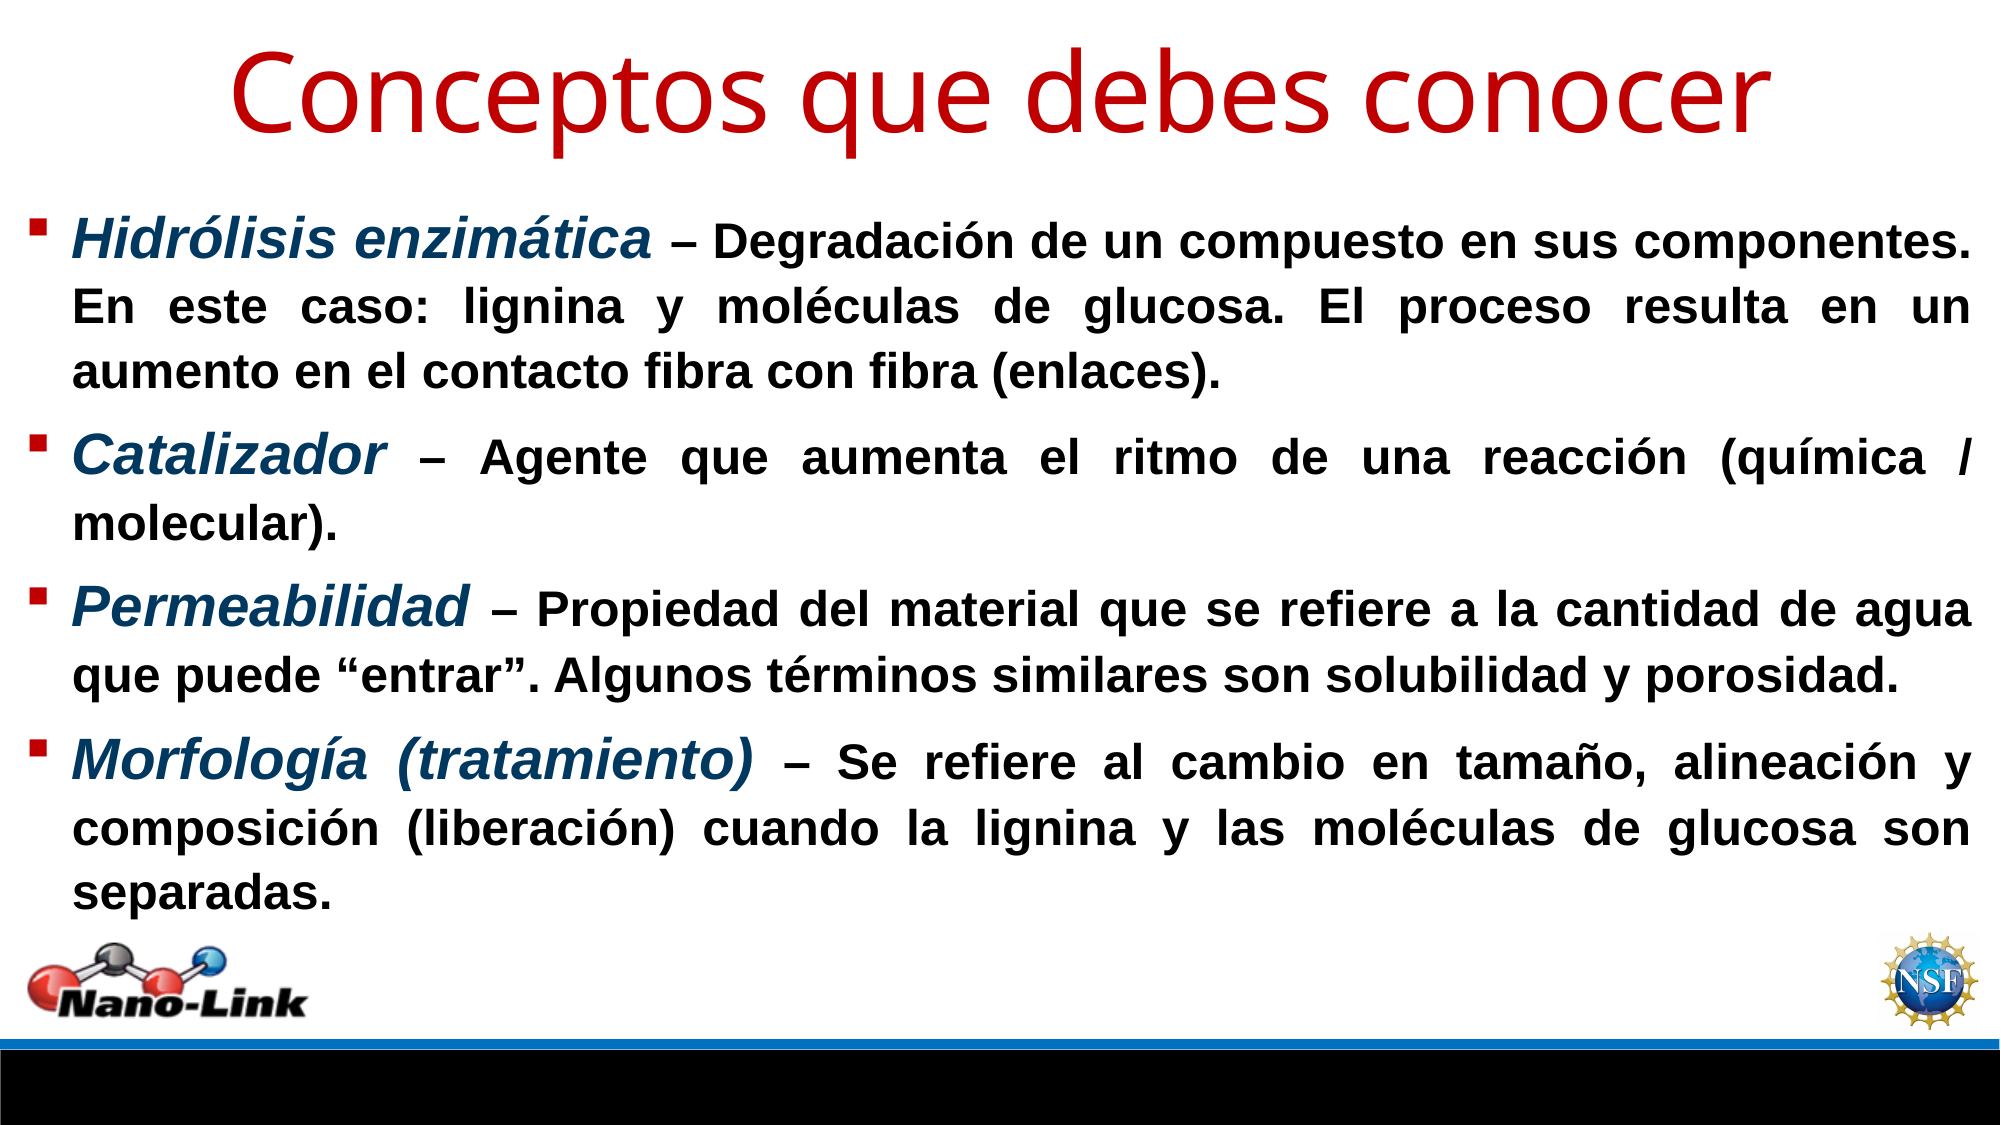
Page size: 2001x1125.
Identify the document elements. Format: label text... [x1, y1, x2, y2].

text_box Hidrólisis enzimática – Degradación de un compuesto en sus componentes. En este caso: lignina y moléculas de glucosa. El proceso resulta en un aumento en el contacto fibra con fibra (enlaces). Catalizador – Agente que aumenta el ritmo de una reacción (química / molecular). Permeabilidad – Propiedad del material que se refiere a la cantidad de agua que puede “entrar”. Algunos términos similares son solubilidad y porosidad. Morfología (tratamiento) – Se refiere al cambio en tamaño, alineación y composición (liberación) cuando la lignina y las moléculas de glucosa son separadas. [10, 187, 1988, 927]
picture [19, 932, 325, 1032]
text_box Conceptos que debes conocer [0, 0, 2000, 163]
picture [1878, 931, 1981, 1032]
